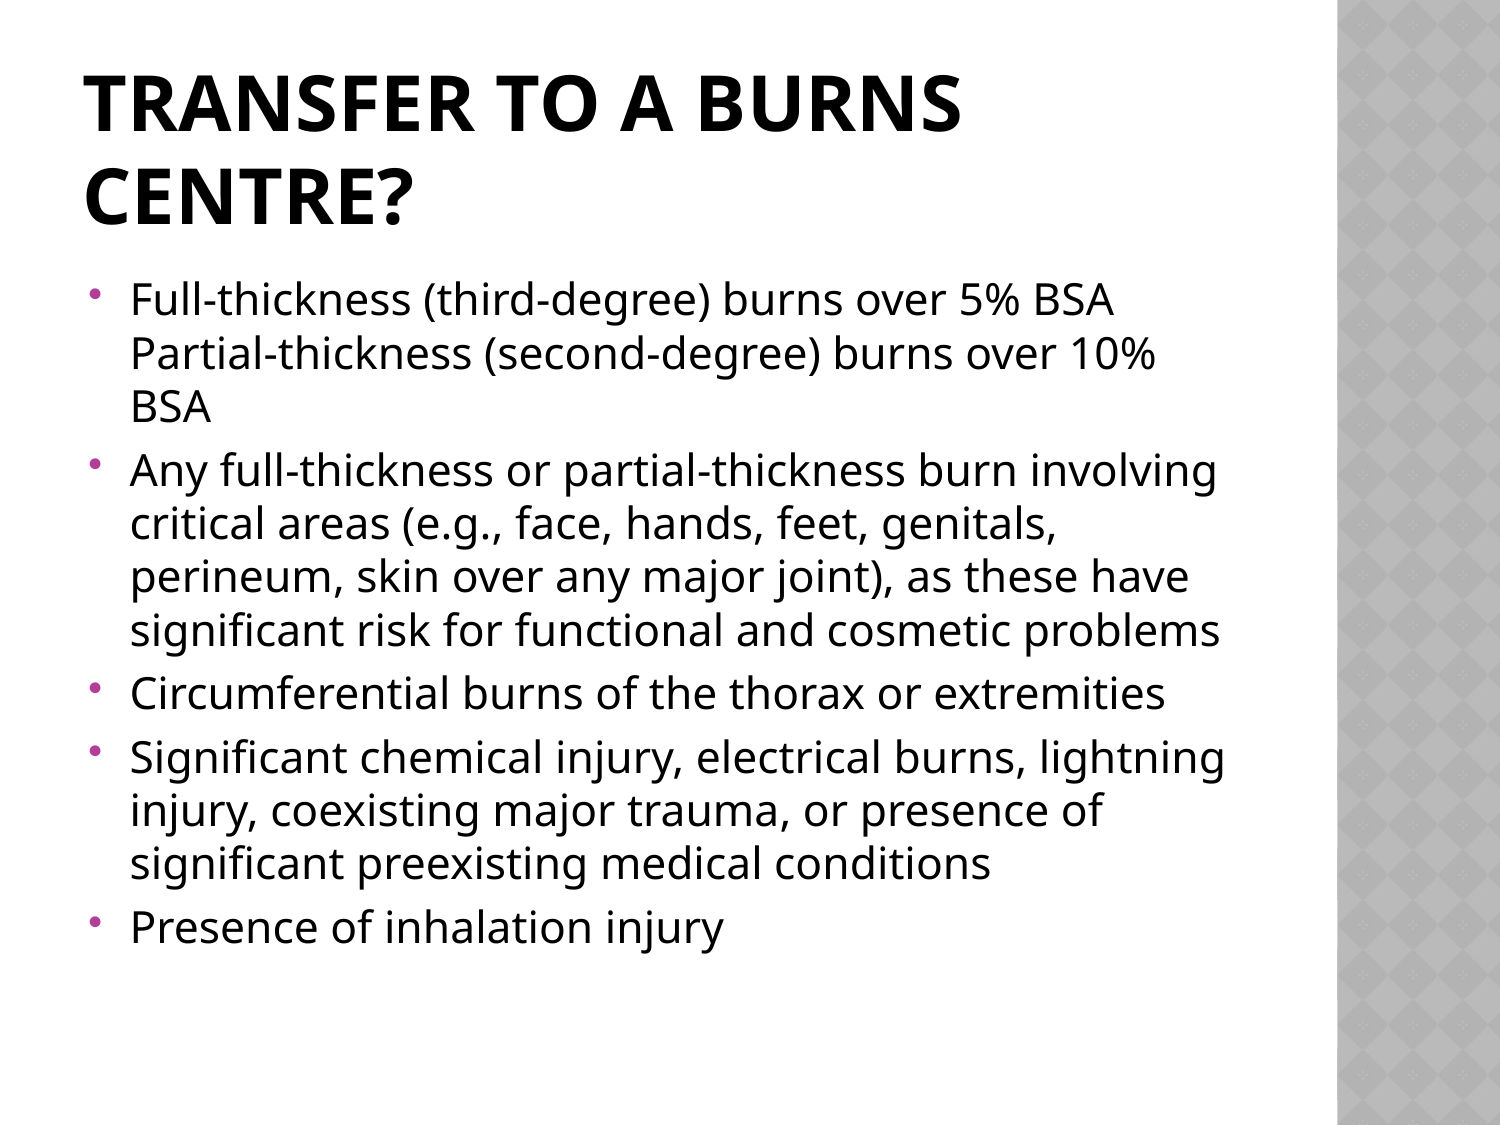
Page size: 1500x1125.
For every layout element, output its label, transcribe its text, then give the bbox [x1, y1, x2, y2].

list Full-thickness (third-degree) burns over 5% BSA Partial-thickness (second-degree) burns over 10% BSA Any full-thickness or partial-thickness burn involving critical areas (e.g., face, hands, feet, genitals, perineum, skin over any major joint), as these have significant risk for functional and cosmetic problems Circumferential burns of the thorax or extremities Significant chemical injury, electrical burns, lightning injury, coexisting major trauma, or presence of significant preexisting medical conditions Presence of inhalation injury [75, 264, 1263, 1059]
title Transfer to a Burns Centre? [75, 52, 1263, 240]
